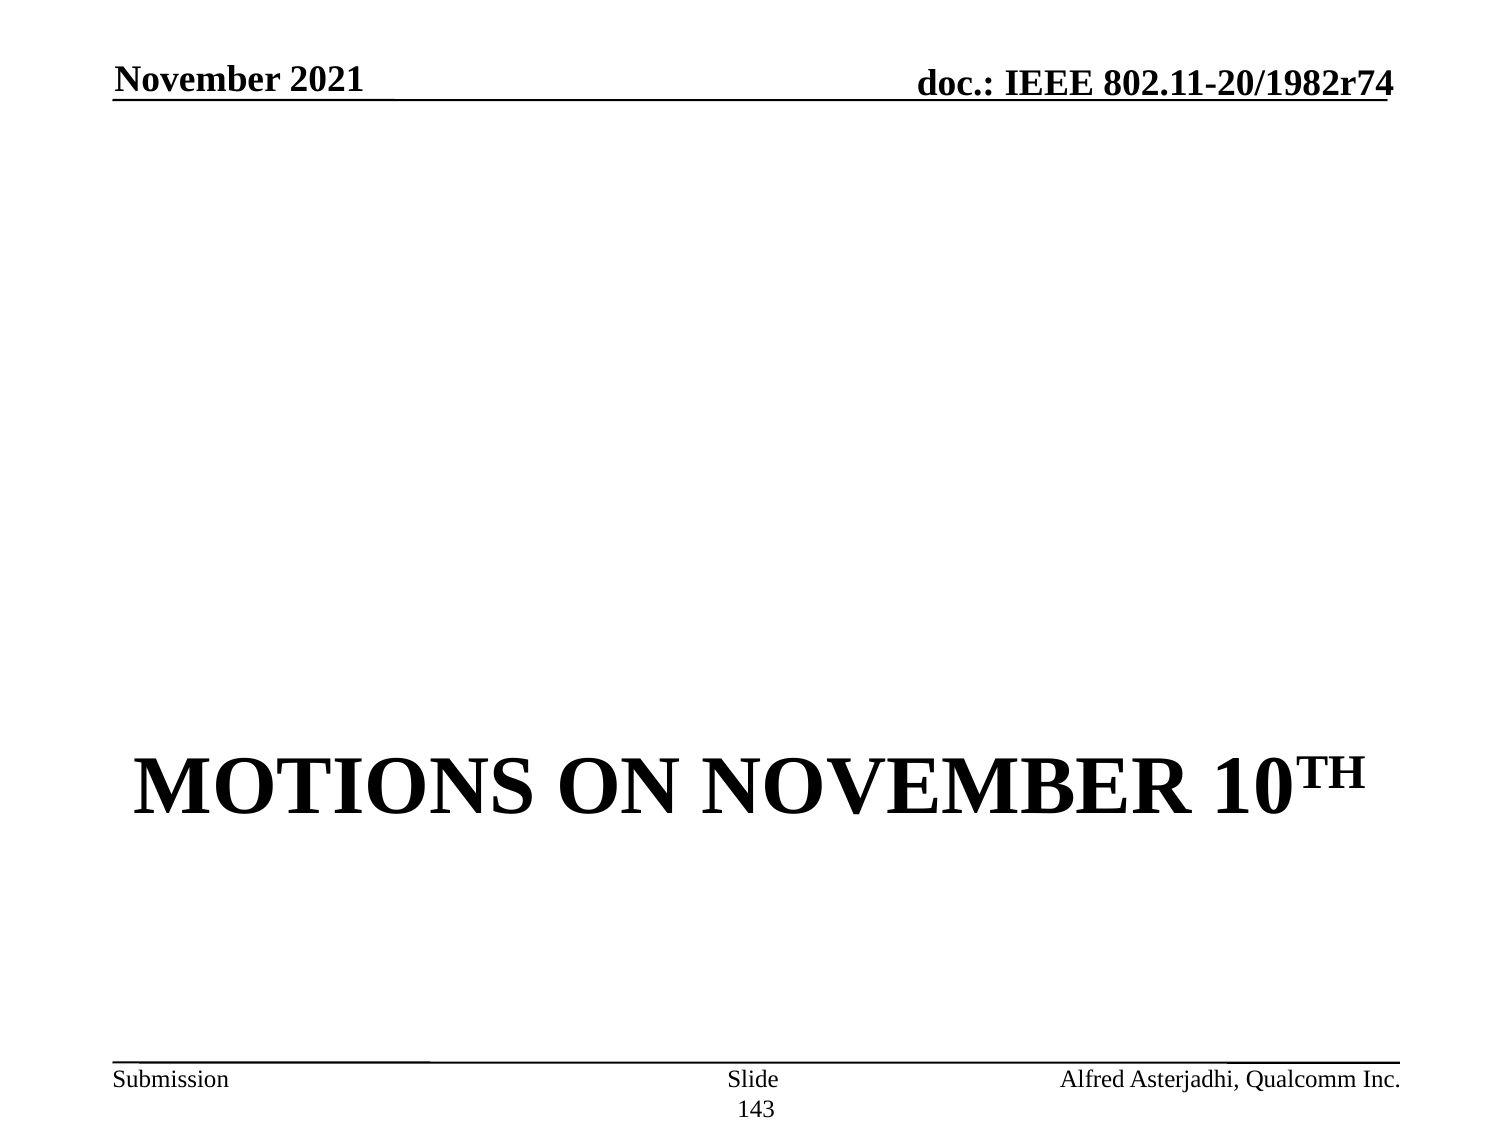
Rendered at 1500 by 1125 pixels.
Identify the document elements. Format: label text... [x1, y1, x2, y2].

title Motions on NOVEMBER 10th [118, 722, 1394, 947]
footer Alfred Asterjadhi, Qualcomm Inc. [878, 1061, 1402, 1093]
slide_number Slide 143 [712, 1061, 800, 1123]
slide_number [114, 54, 423, 100]
